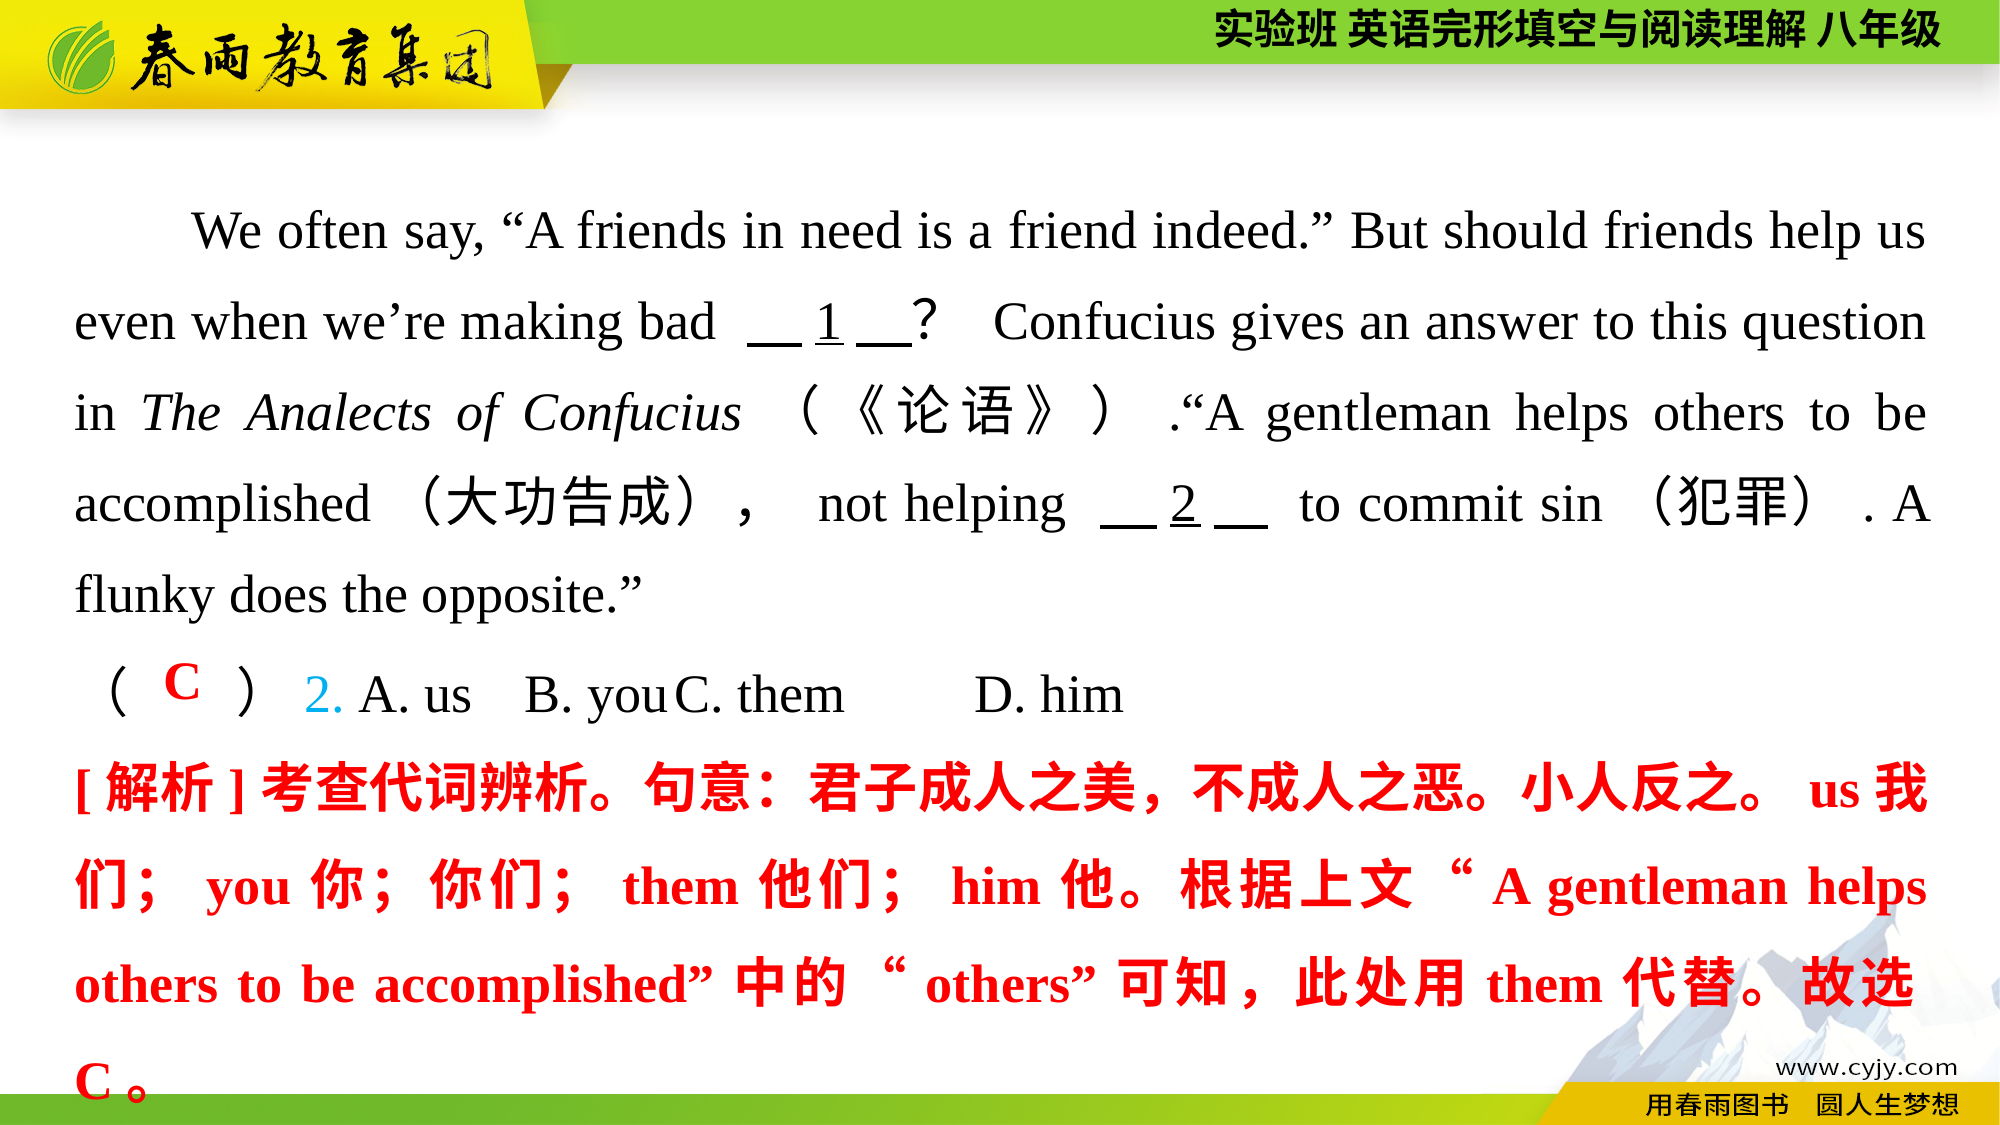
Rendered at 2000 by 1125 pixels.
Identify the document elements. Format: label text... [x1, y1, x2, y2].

text_box [解析]考查代词辨析。句意：君子成人之美，不成人之恶。小人反之。us我们；you你；你们；them他们；him他。根据上文“A gentleman helps others to be accomplished”中的“others”可知，此处用them代替。故选C。 [59, 713, 1944, 1118]
picture [0, 0, 2000, 1125]
text_box C [148, 637, 218, 713]
text_box （ ）2. A. us B. you C. them D. him [59, 618, 1944, 713]
list We often say, “A friends in need is a friend indeed.” But should friends help us even when we’re making bad 1 ？ Confucius gives an answer to this question in The Analects of Confucius（《论语》）.“A gentleman helps others to be accomplished（大功告成）， not helping 2 to commit sin（犯罪）. A flunky does the opposite.” [59, 160, 1944, 618]
